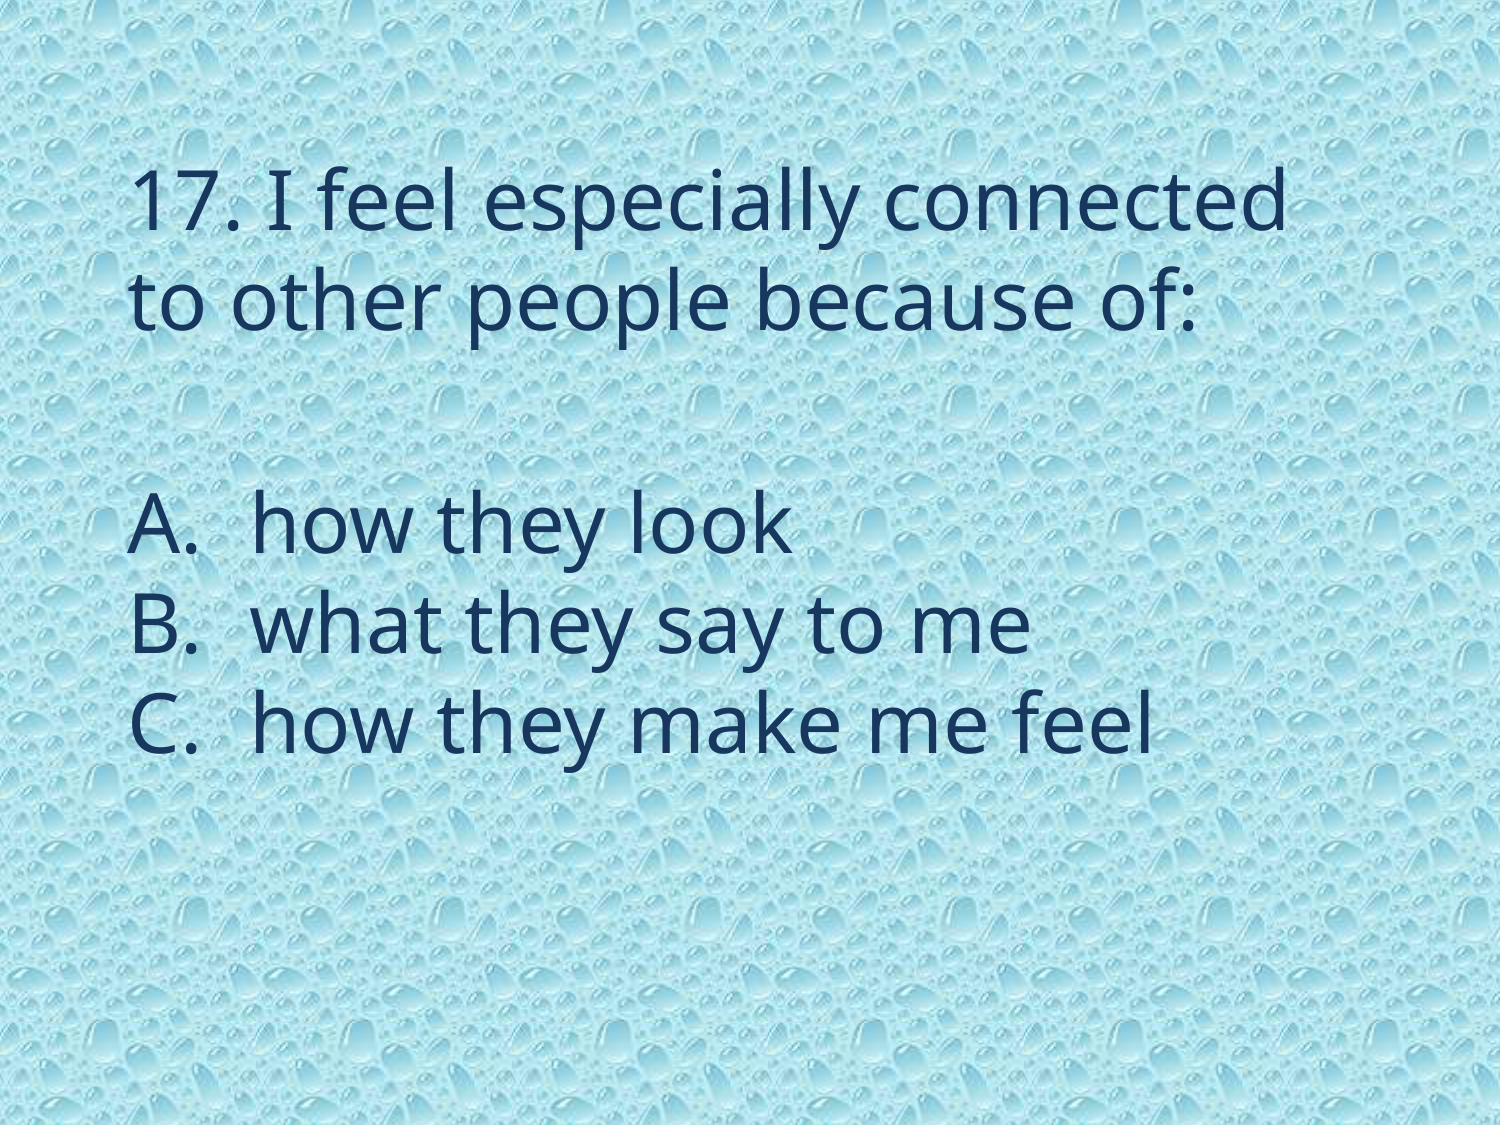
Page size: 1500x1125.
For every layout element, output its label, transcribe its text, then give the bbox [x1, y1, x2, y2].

picture [0, 0, 1500, 1125]
text_box 17. I feel especially connected to other people because of: how they look what they say to me how they make me feel [112, 140, 1375, 823]
